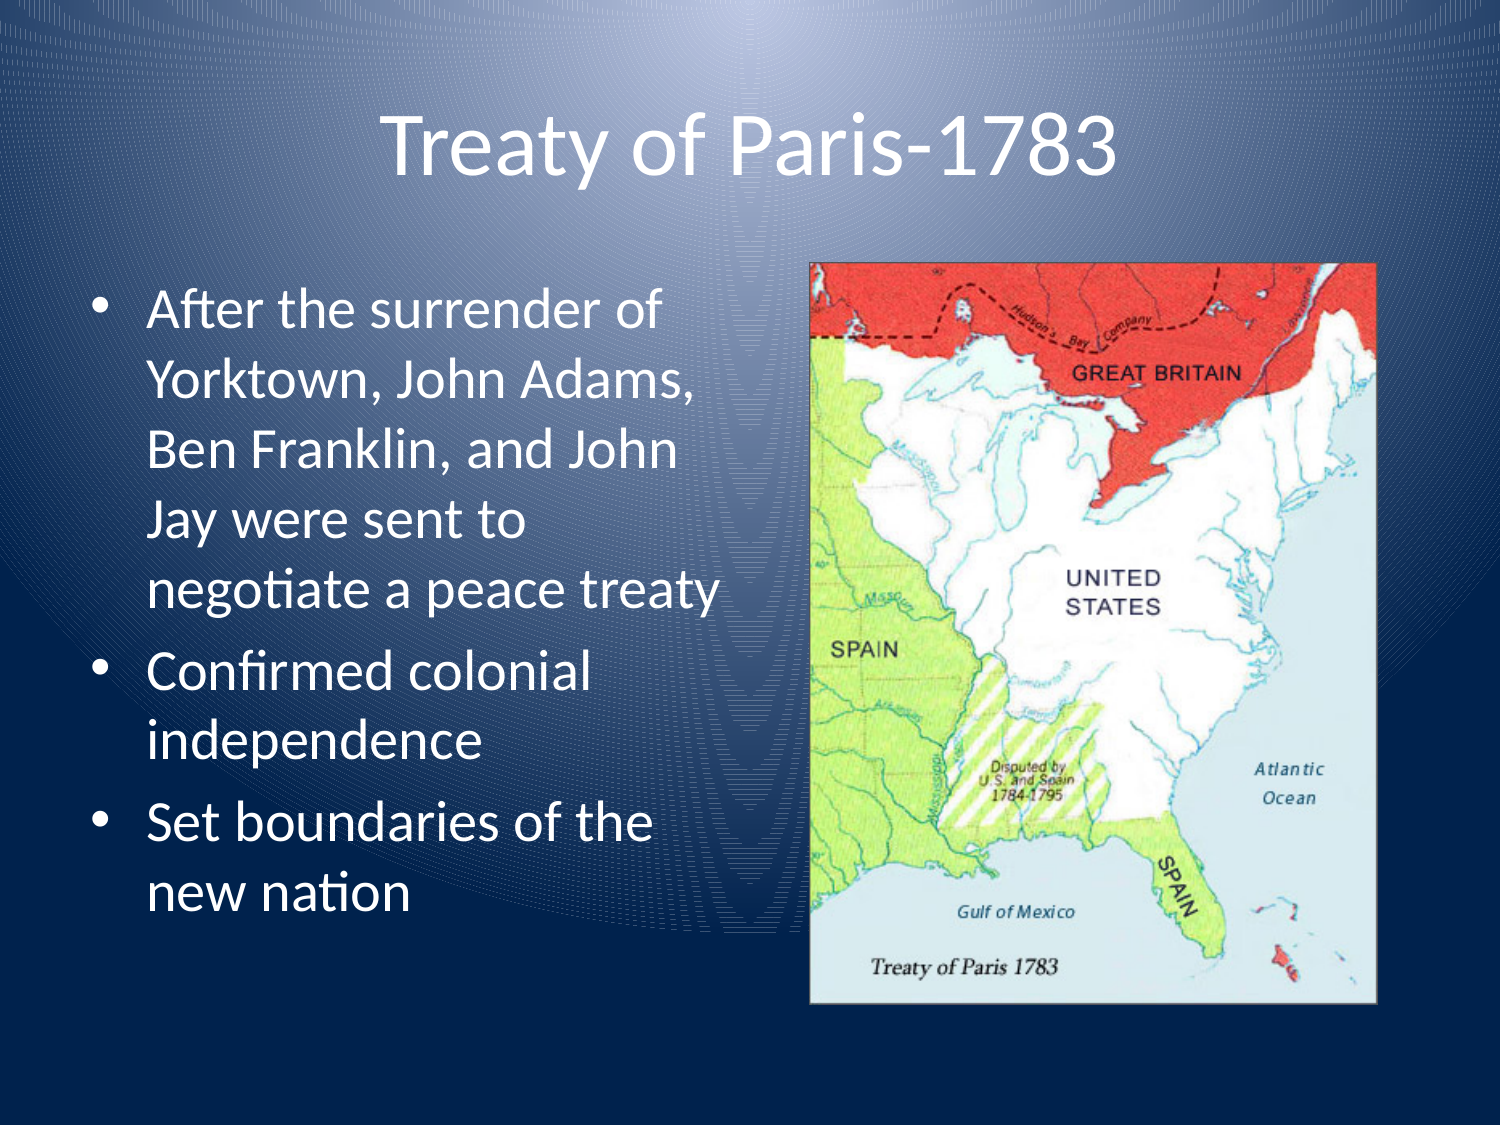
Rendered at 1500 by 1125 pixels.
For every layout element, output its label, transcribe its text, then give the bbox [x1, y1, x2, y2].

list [762, 262, 1426, 1006]
list After the surrender of Yorktown, John Adams, Ben Franklin, and John Jay were sent to negotiate a peace treaty Confirmed colonial independence Set boundaries of the new nation [75, 262, 738, 1005]
title Treaty of Paris-1783 [75, 45, 1425, 233]
